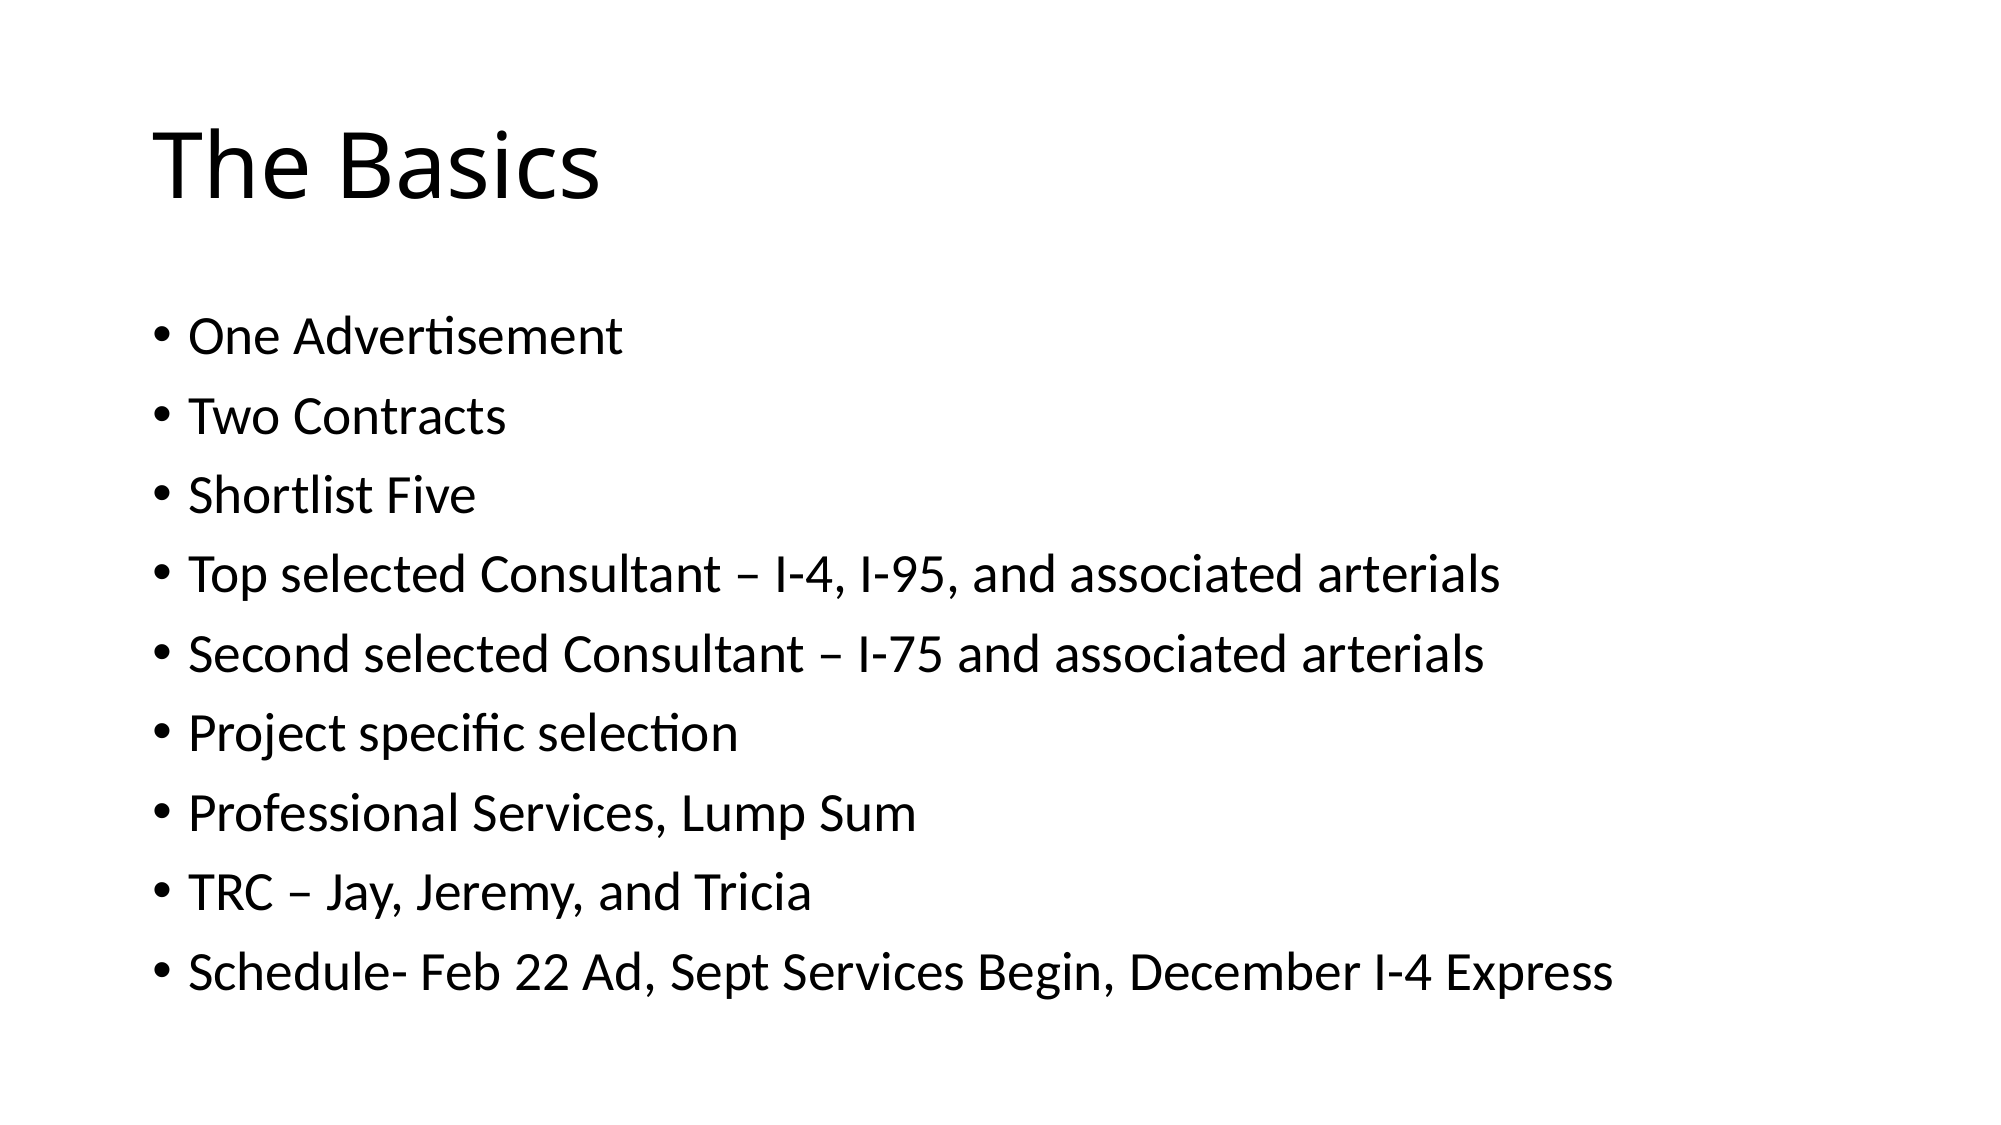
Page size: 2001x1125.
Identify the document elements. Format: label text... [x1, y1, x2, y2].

title The Basics [137, 59, 1863, 278]
list One Advertisement Two Contracts Shortlist Five Top selected Consultant – I-4, I-95, and associated arterials Second selected Consultant – I-75 and associated arterials Project specific selection Professional Services, Lump Sum TRC – Jay, Jeremy, and Tricia Schedule- Feb 22 Ad, Sept Services Begin, December I-4 Express [137, 299, 1863, 1014]
